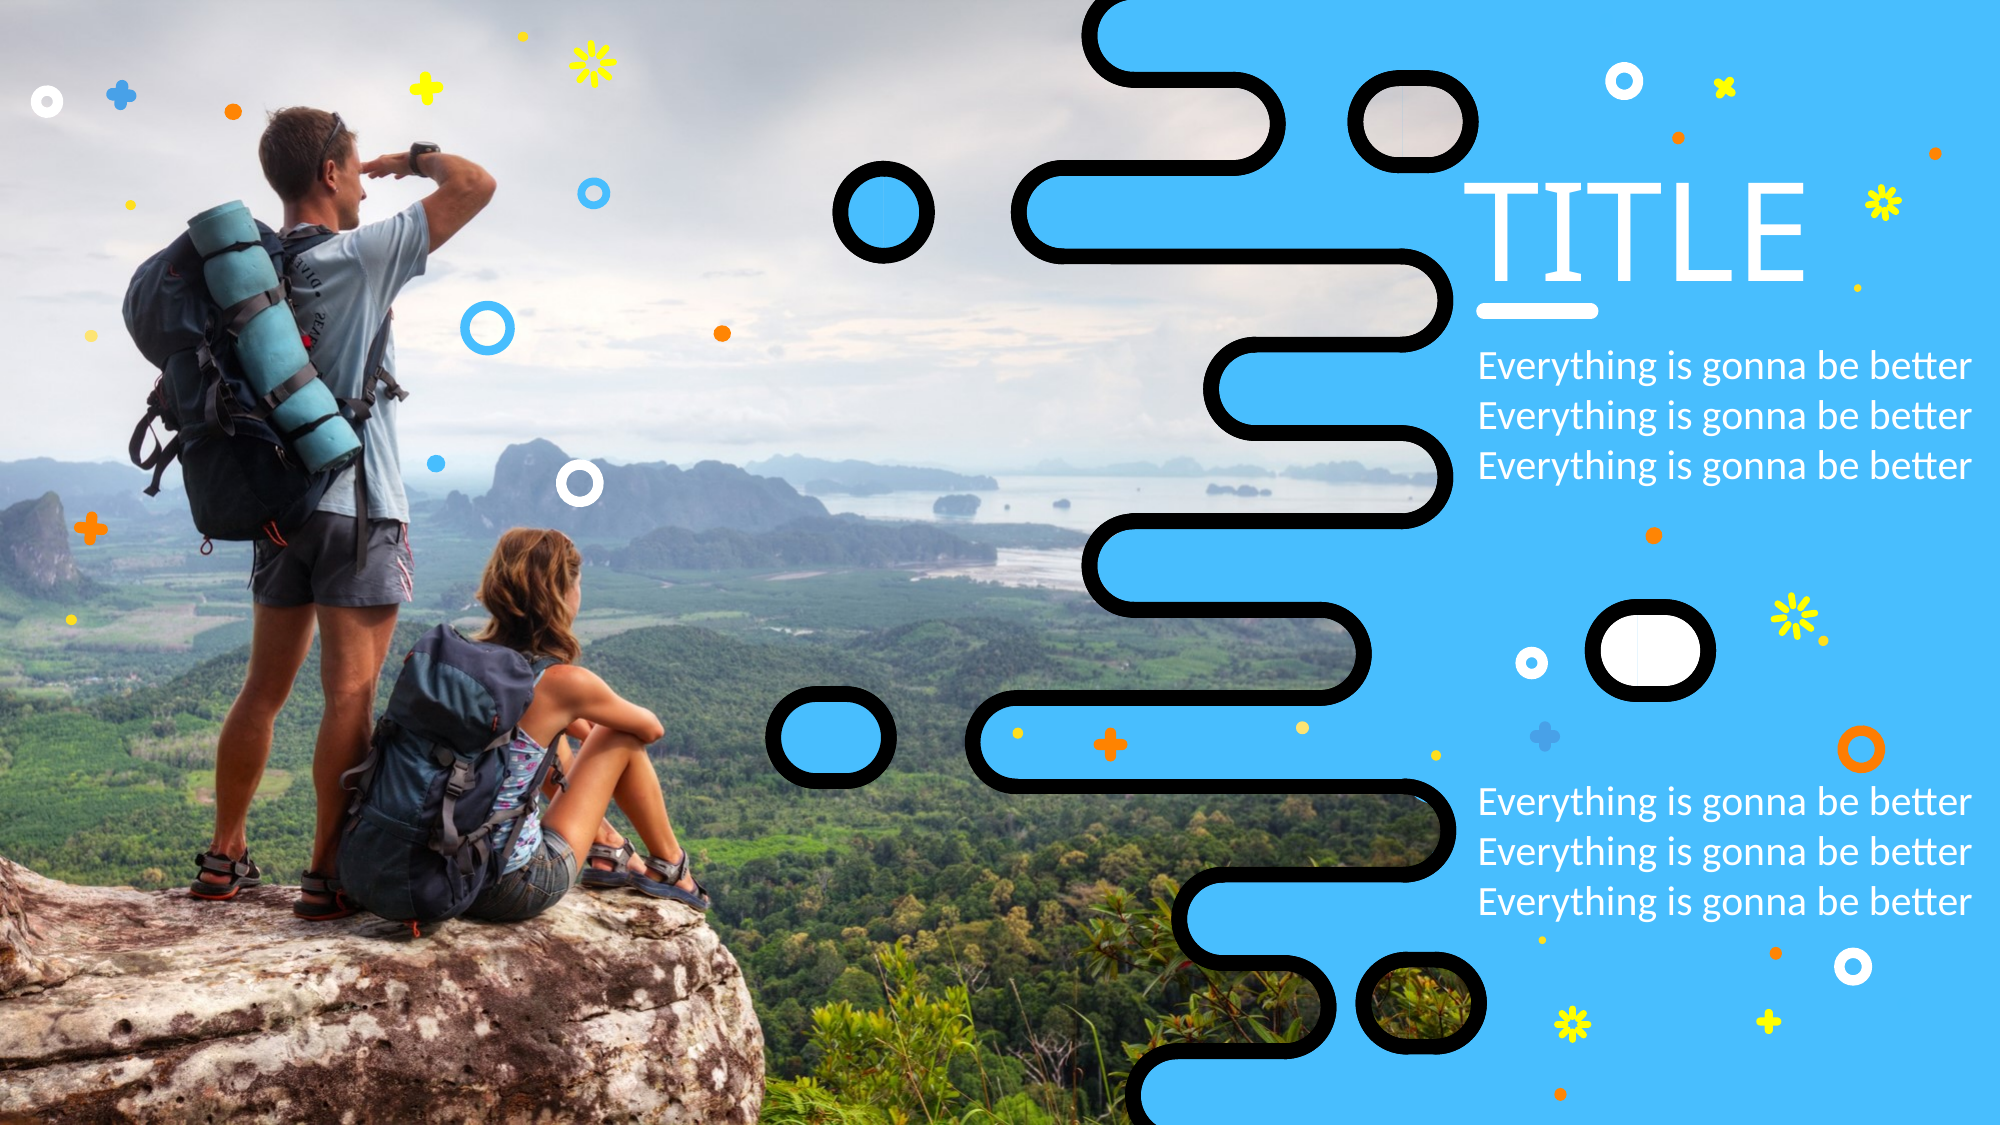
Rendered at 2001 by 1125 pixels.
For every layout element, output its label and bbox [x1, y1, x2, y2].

text_box [772, 693, 889, 782]
text_box [840, 168, 928, 256]
text_box [572, 43, 614, 85]
text_box [972, 0, 2000, 1125]
text_box [409, 71, 444, 106]
text_box [0, 298, 340, 408]
text_box [1012, 651, 1554, 762]
text_box [1645, 526, 1880, 768]
text_box [1538, 936, 1911, 1101]
picture [0, 0, 972, 1125]
text_box [1572, 33, 1945, 199]
